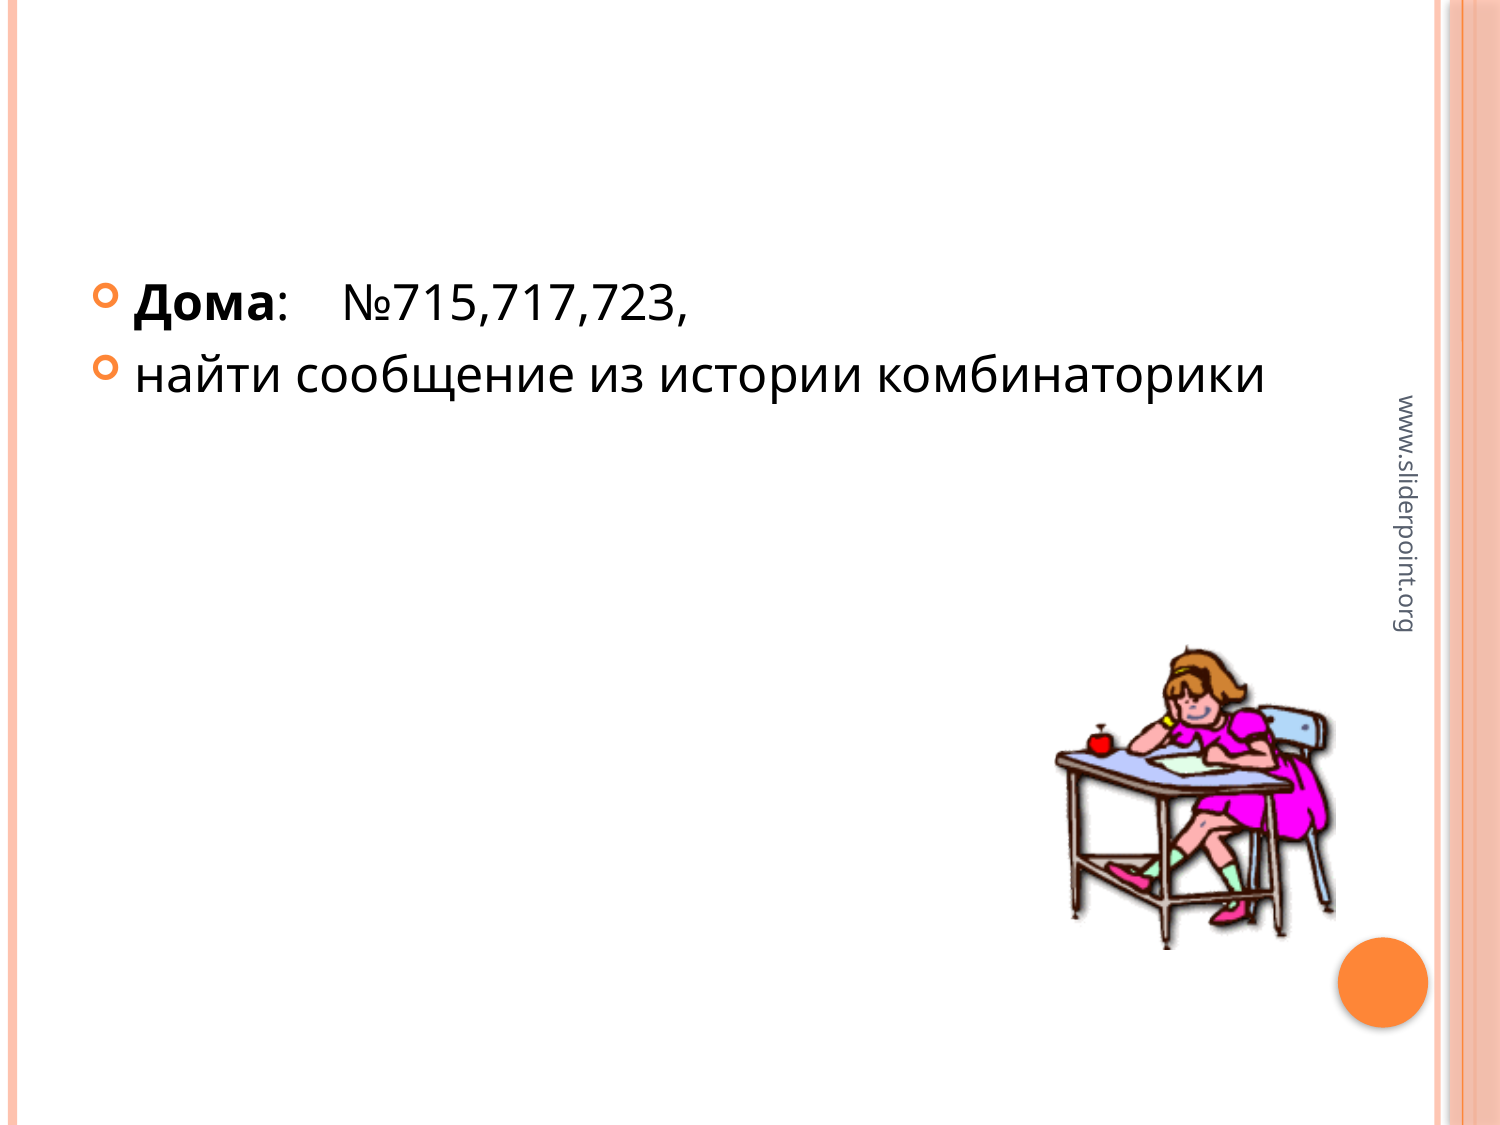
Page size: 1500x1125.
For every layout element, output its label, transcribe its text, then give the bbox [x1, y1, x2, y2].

footer www.sliderpoint.org [1379, 380, 1440, 906]
list Дома: №715,717,723, найти сообщение из истории комбинаторики [74, 262, 1301, 1063]
picture [1054, 643, 1337, 951]
